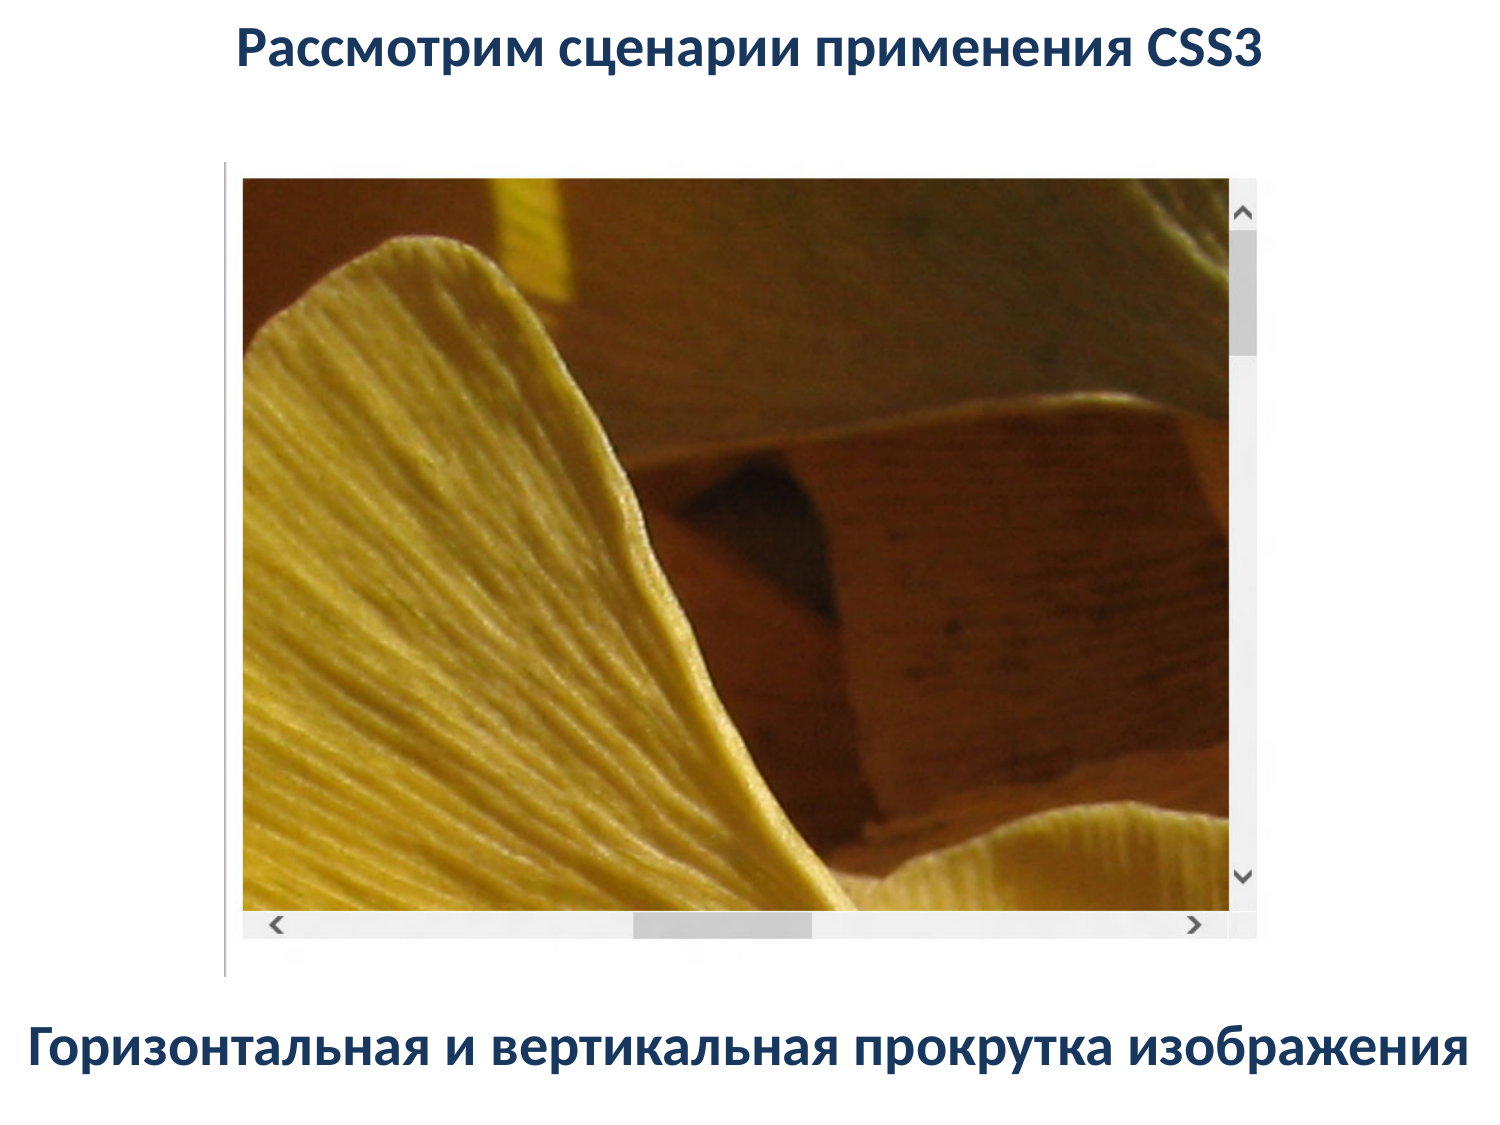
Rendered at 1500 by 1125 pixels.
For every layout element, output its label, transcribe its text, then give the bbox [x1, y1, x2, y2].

text_box Рассмотрим сценарии применения CSS3 [0, 0, 1500, 86]
picture [224, 162, 1276, 977]
text_box Горизонтальная и вертикальная прокрутка изображения [0, 999, 1500, 1085]
